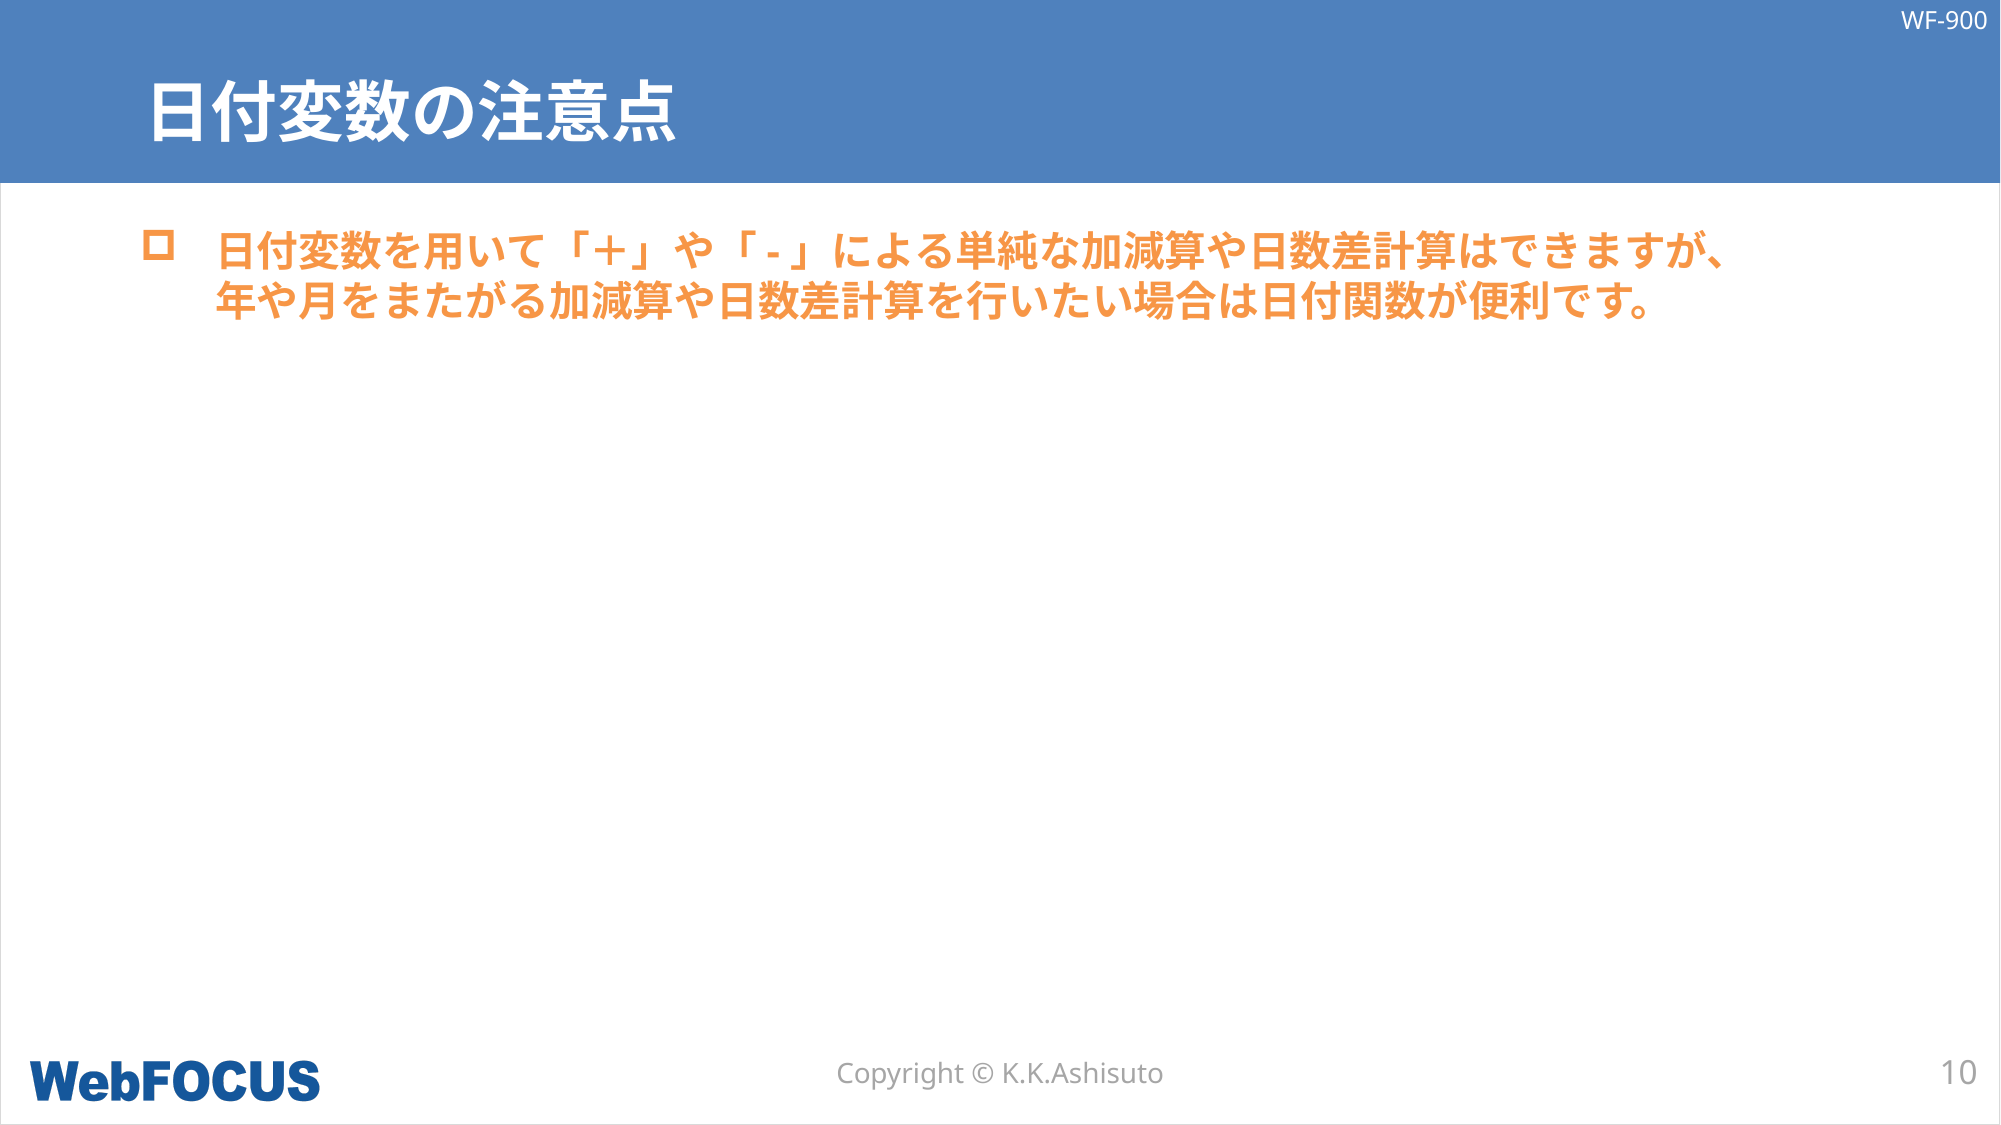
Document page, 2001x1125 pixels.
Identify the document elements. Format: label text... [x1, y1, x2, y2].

title 日付変数の注意点 [129, 50, 1924, 169]
list 日付変数を用いて「＋」や「-」による単純な加減算や日数差計算はできますが、 年や月をまたがる加減算や日数差計算を行いたい場合は日付関数が便利です。 [125, 217, 1926, 1020]
picture [25, 1050, 323, 1111]
